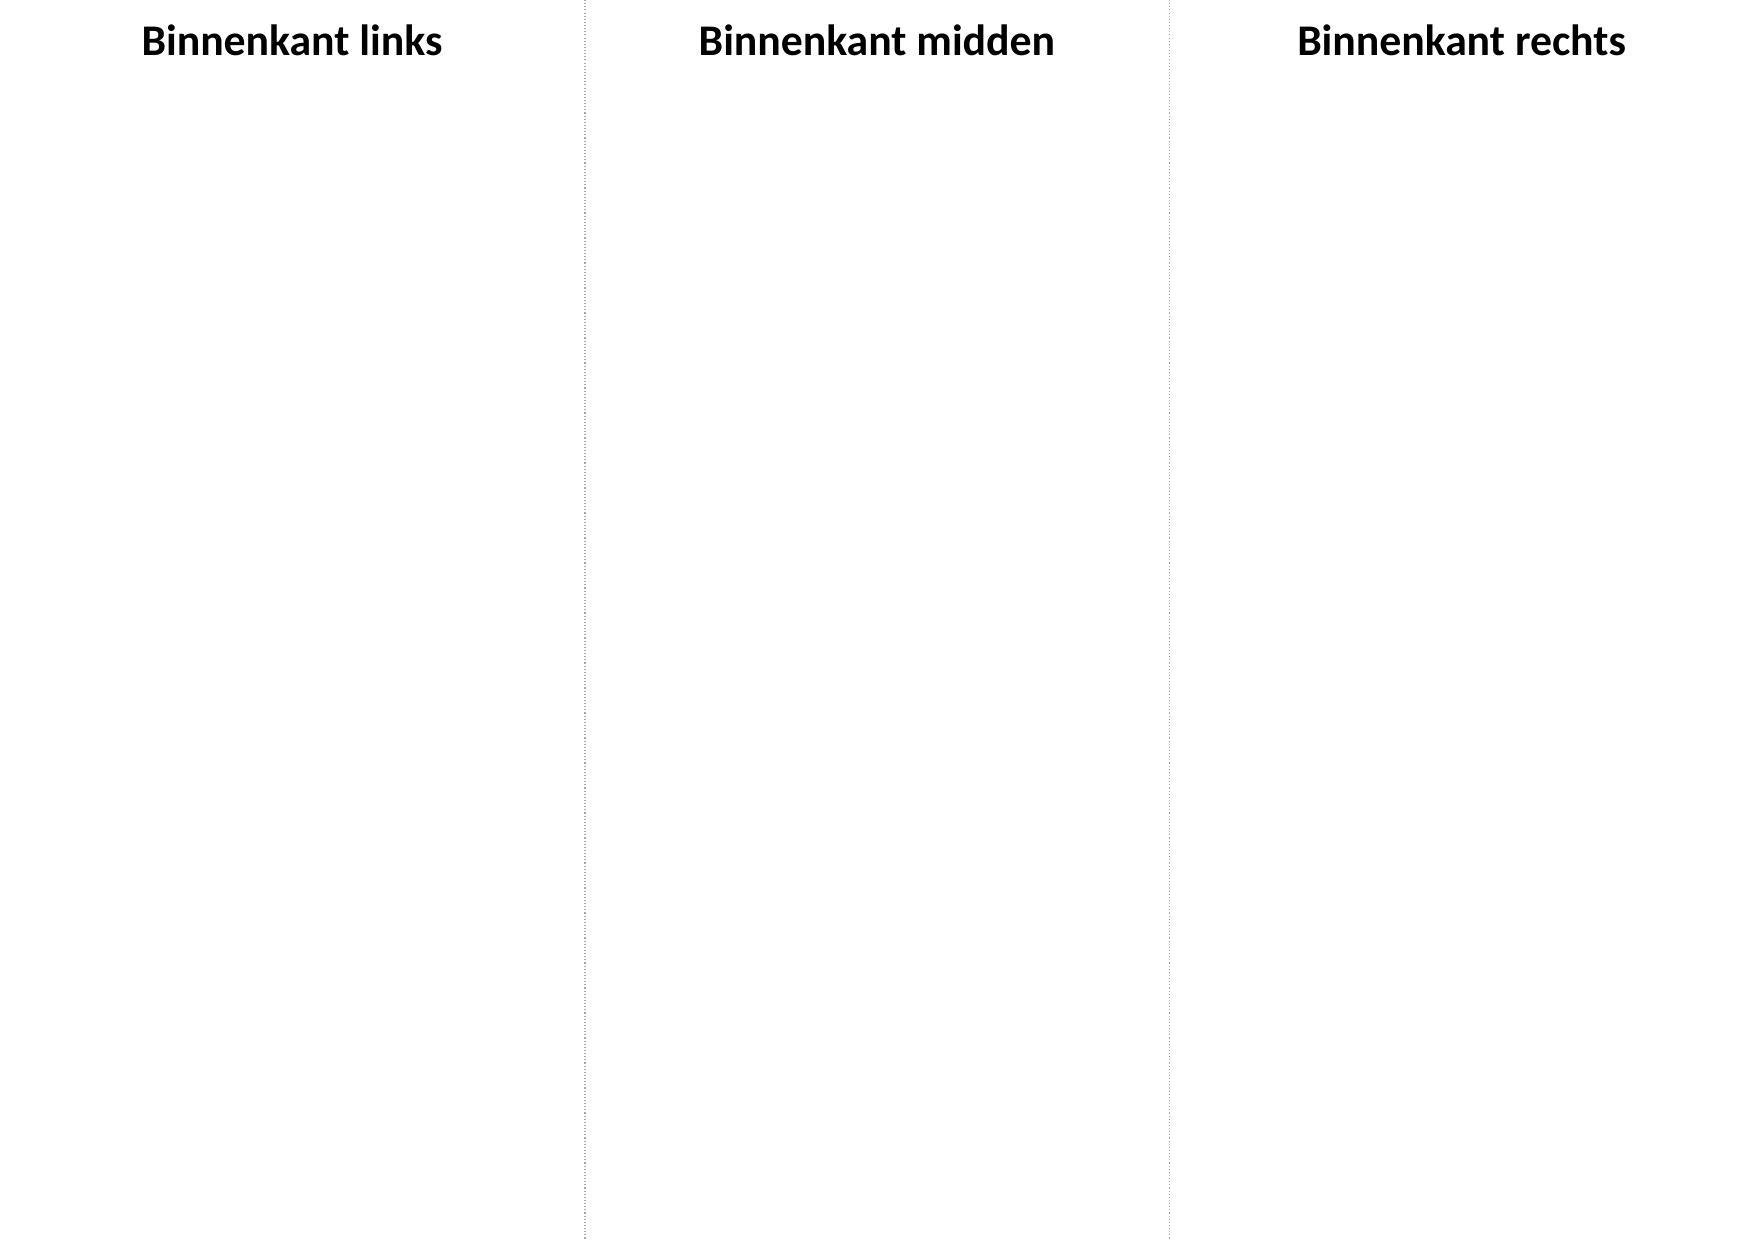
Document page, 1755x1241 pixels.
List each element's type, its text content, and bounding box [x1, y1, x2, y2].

table_header Binnenkant midden [585, 0, 1169, 1240]
table_header Binnenkant rechts [1169, 0, 1754, 1240]
table_header Binnenkant links [0, 0, 585, 1240]
